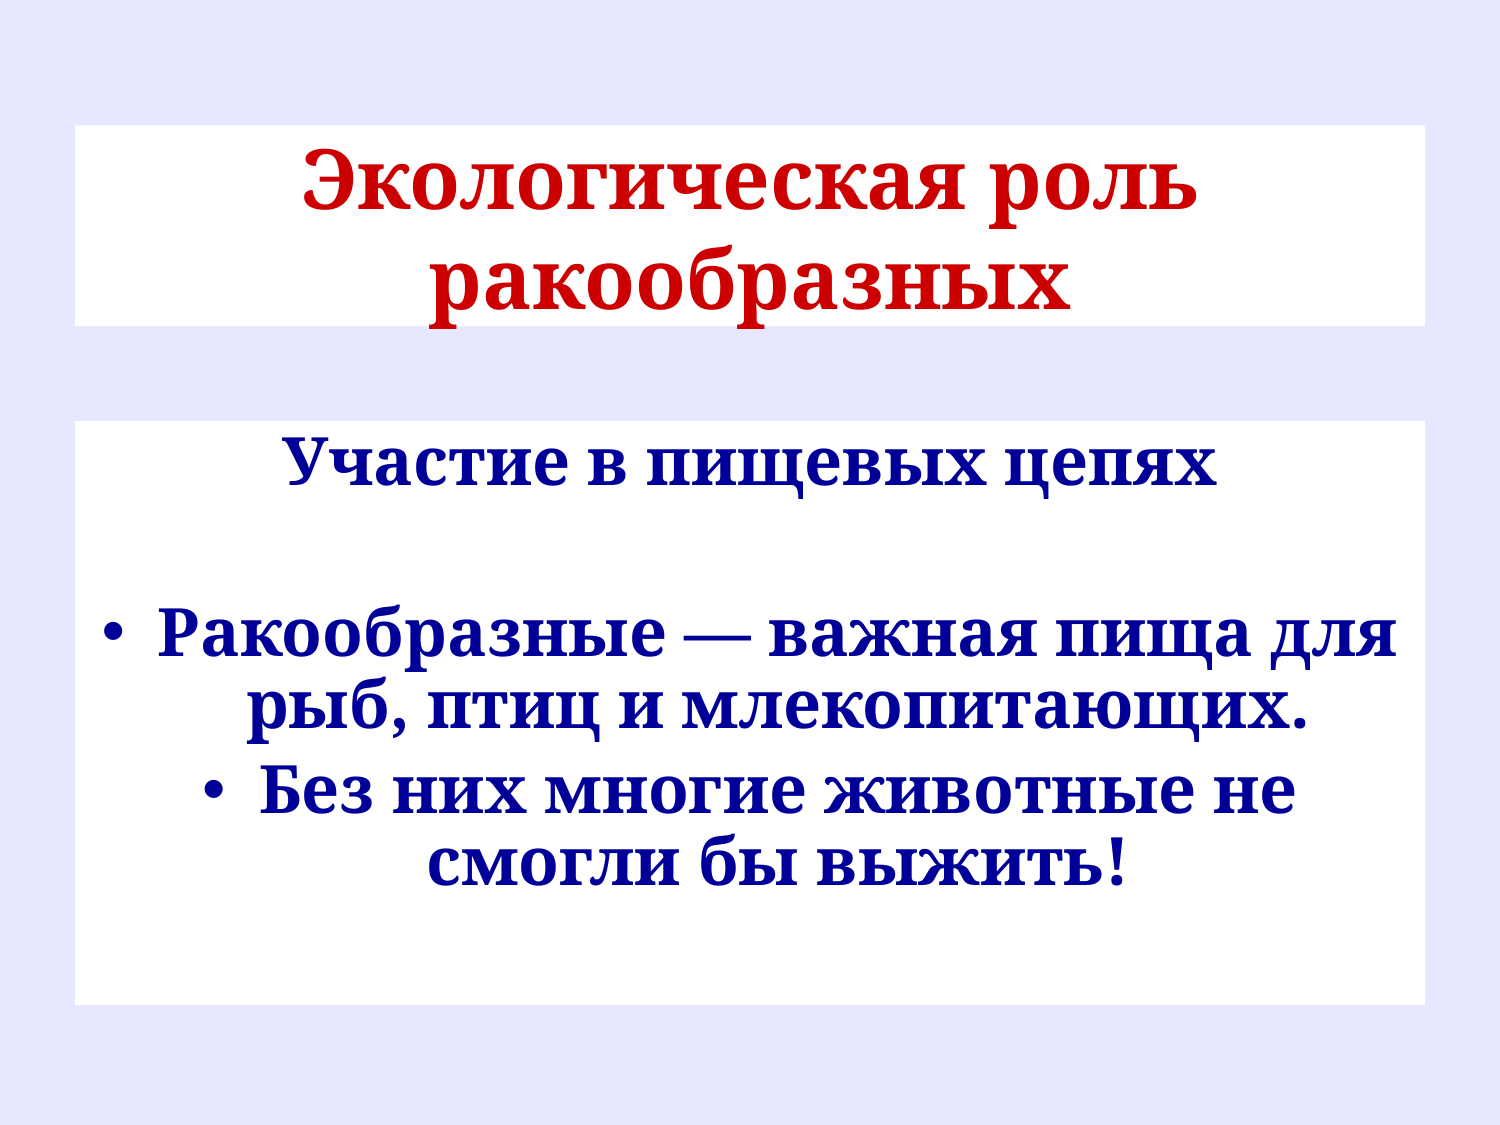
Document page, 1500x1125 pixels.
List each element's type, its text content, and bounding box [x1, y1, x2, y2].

list Участие в пищевых цепях Ракообразные — важная пища для рыб, птиц и млекопитающих. Без них многие животные не смогли бы выжить! [74, 420, 1426, 1006]
title Экологическая роль ракообразных [74, 125, 1426, 327]
